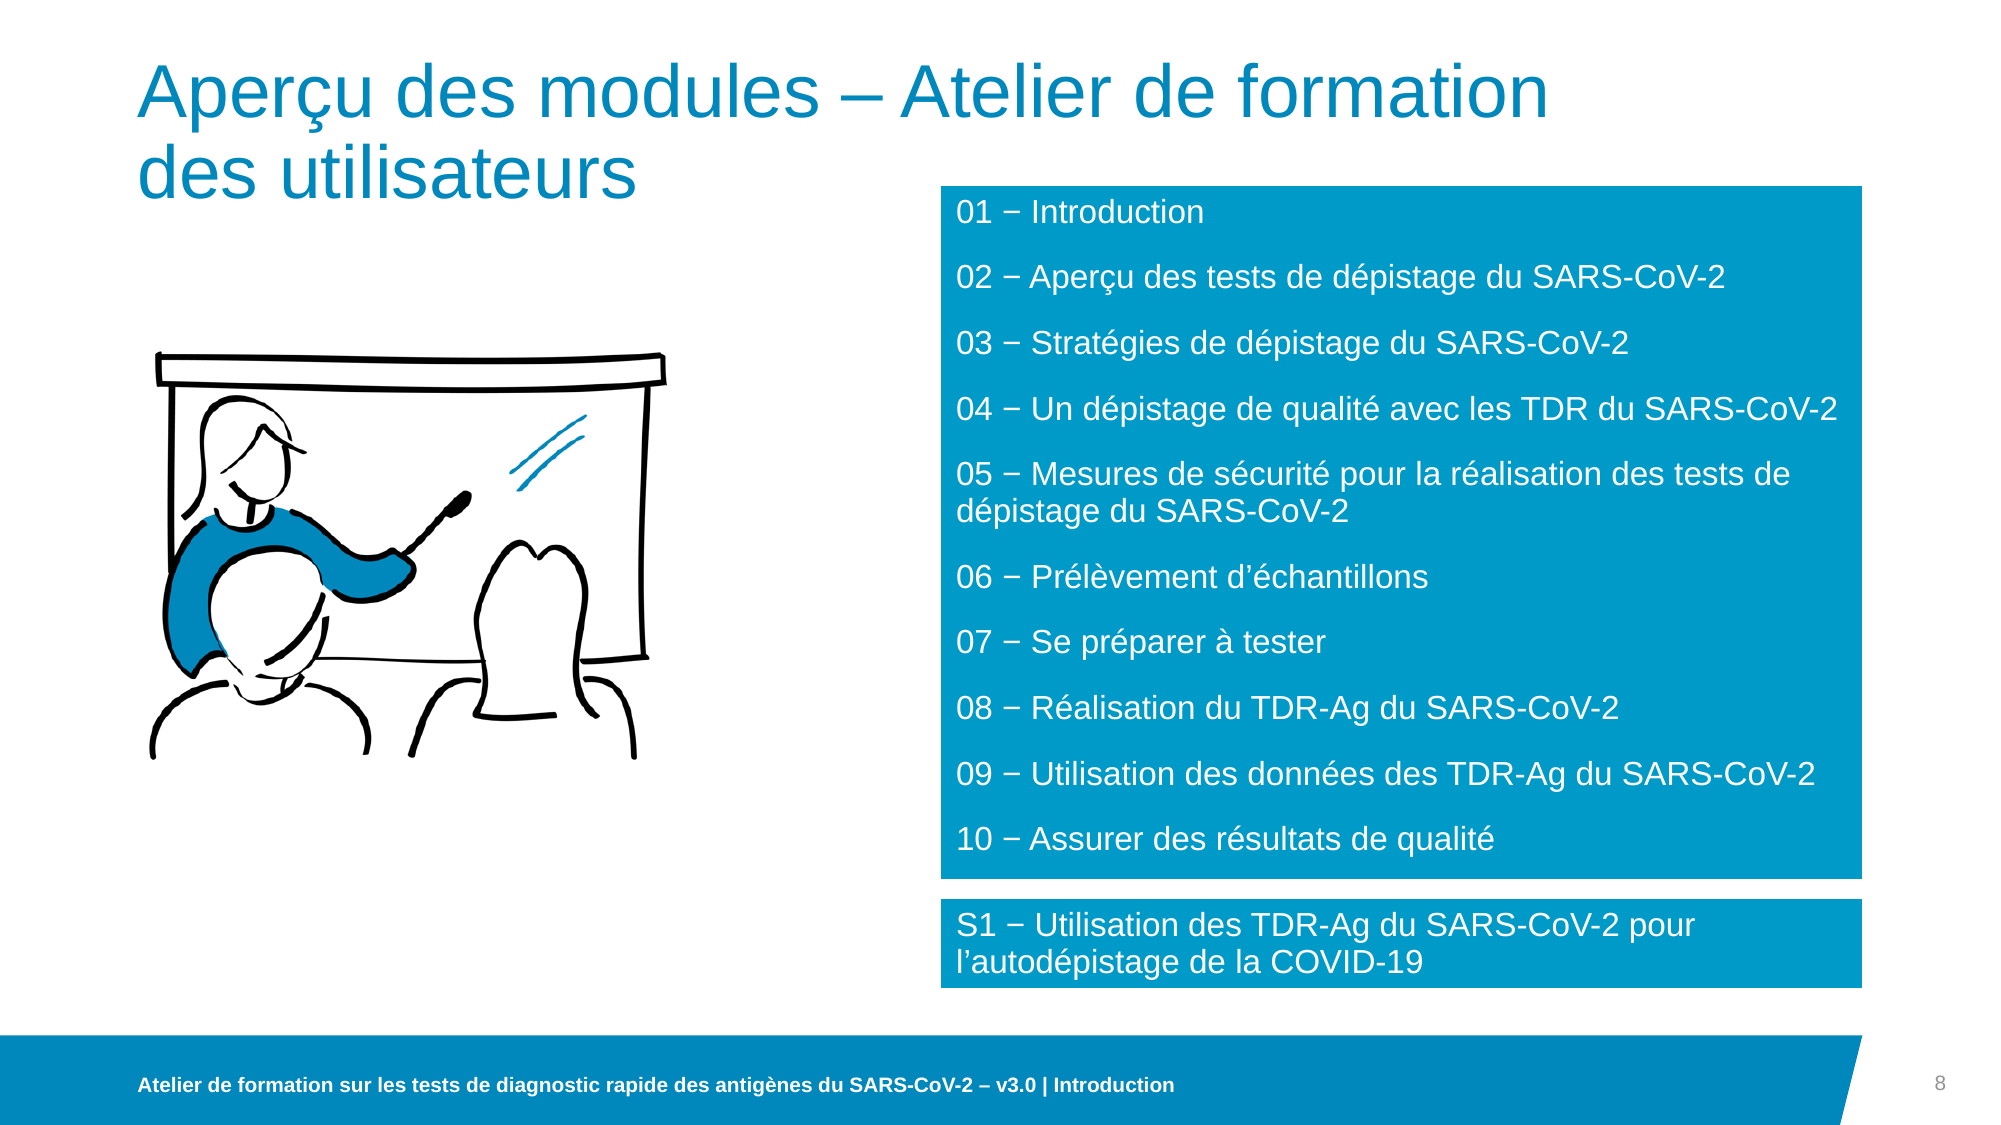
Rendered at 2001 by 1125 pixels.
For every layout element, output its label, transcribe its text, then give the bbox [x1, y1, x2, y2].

table_cell 04 − Un dépistage de qualité avec les TDR du SARS-CoV-2 [941, 383, 1862, 448]
table_cell 07 − Se préparer à tester [941, 616, 1862, 682]
slide_number 8 [1862, 1035, 1947, 1125]
table_header S1 − Utilisation des TDR-Ag du SARS-CoV-2 pour l’autodépistage de la COVID-19 [941, 899, 1862, 988]
title Aperçu des modules – Atelier de formation des utilisateurs [137, 59, 1677, 215]
table_header 01 − Introduction [941, 186, 1862, 251]
table_cell 09 − Utilisation des données des TDR-Ag du SARS-CoV-2 [941, 748, 1862, 813]
picture [115, 307, 726, 783]
table_cell 06 − Prélèvement d’échantillons [941, 551, 1862, 616]
table_cell 05 − Mesures de sécurité pour la réalisation des tests de dépistage du SARS-CoV-2 [941, 448, 1862, 551]
table_cell 03 − Stratégies de dépistage du SARS-CoV-2 [941, 317, 1862, 383]
table_cell 10 − Assurer des résultats de qualité [941, 813, 1862, 879]
table_cell 08 − Réalisation du TDR-Ag du SARS-CoV-2 [941, 682, 1862, 748]
table_cell 02 − Aperçu des tests de dépistage du SARS-CoV-2 [941, 251, 1862, 317]
footer Atelier de formation sur les tests de diagnostic rapide des antigènes du SARS-CoV-2 – v3.0 | Introduction [137, 1042, 1338, 1125]
